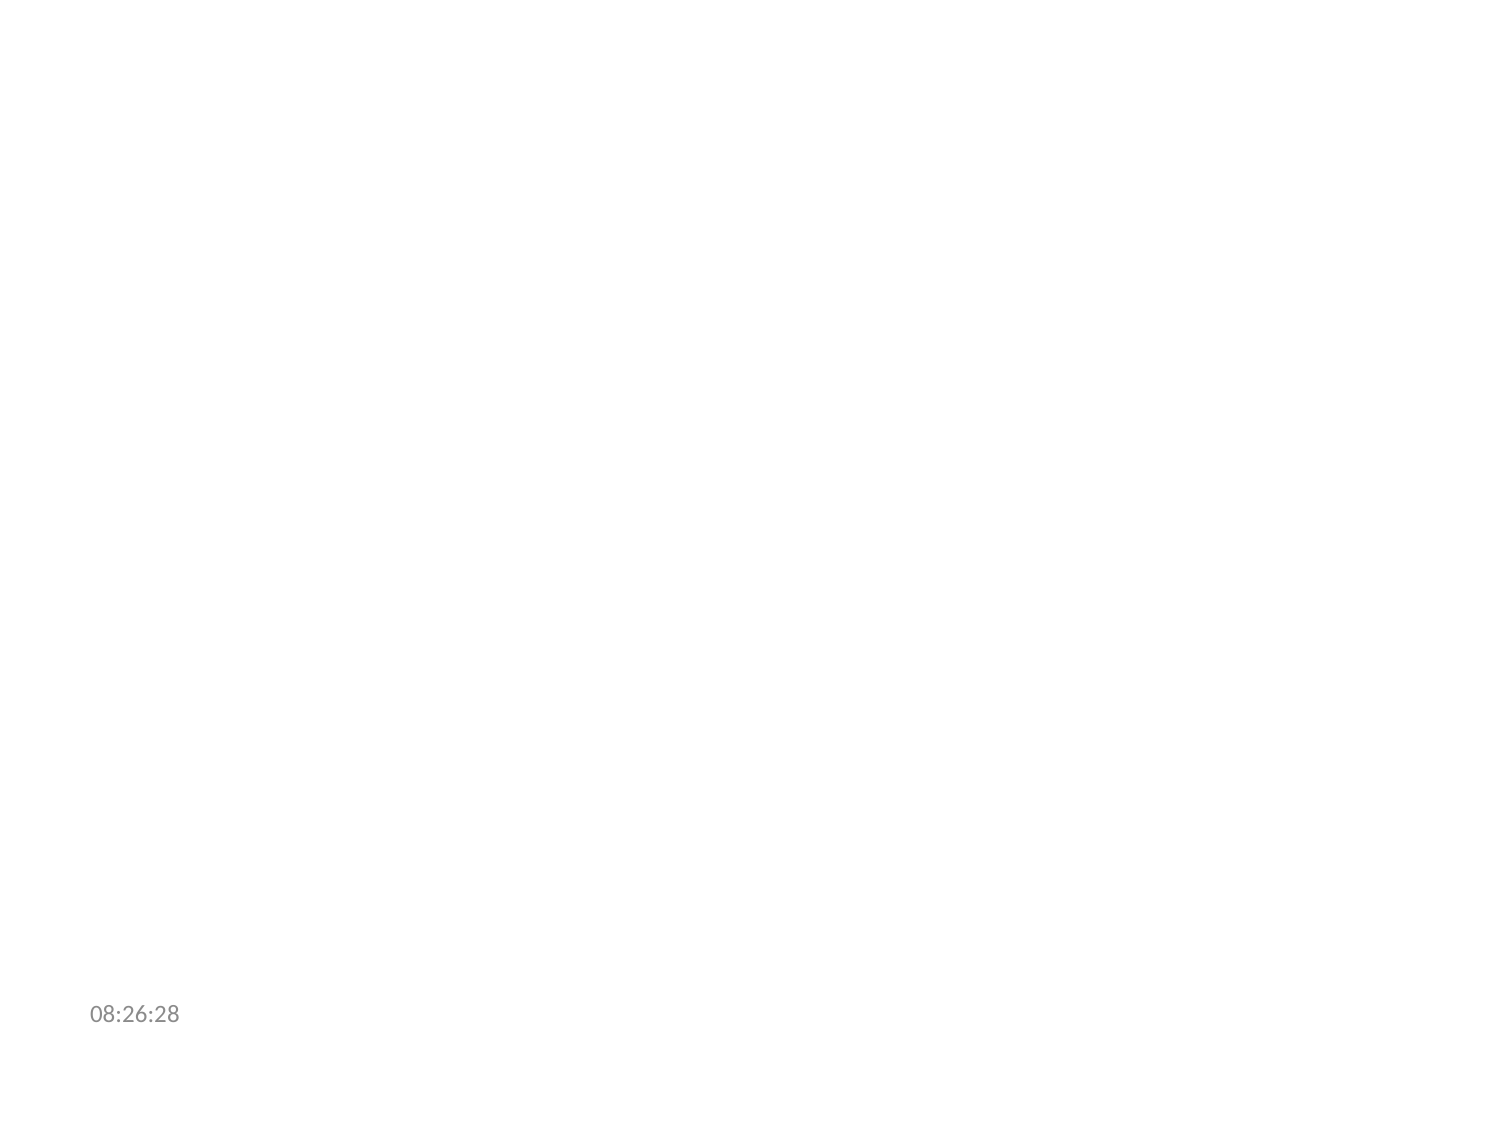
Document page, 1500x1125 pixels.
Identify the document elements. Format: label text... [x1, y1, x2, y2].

text_box 15:35:09 [75, 982, 425, 1043]
